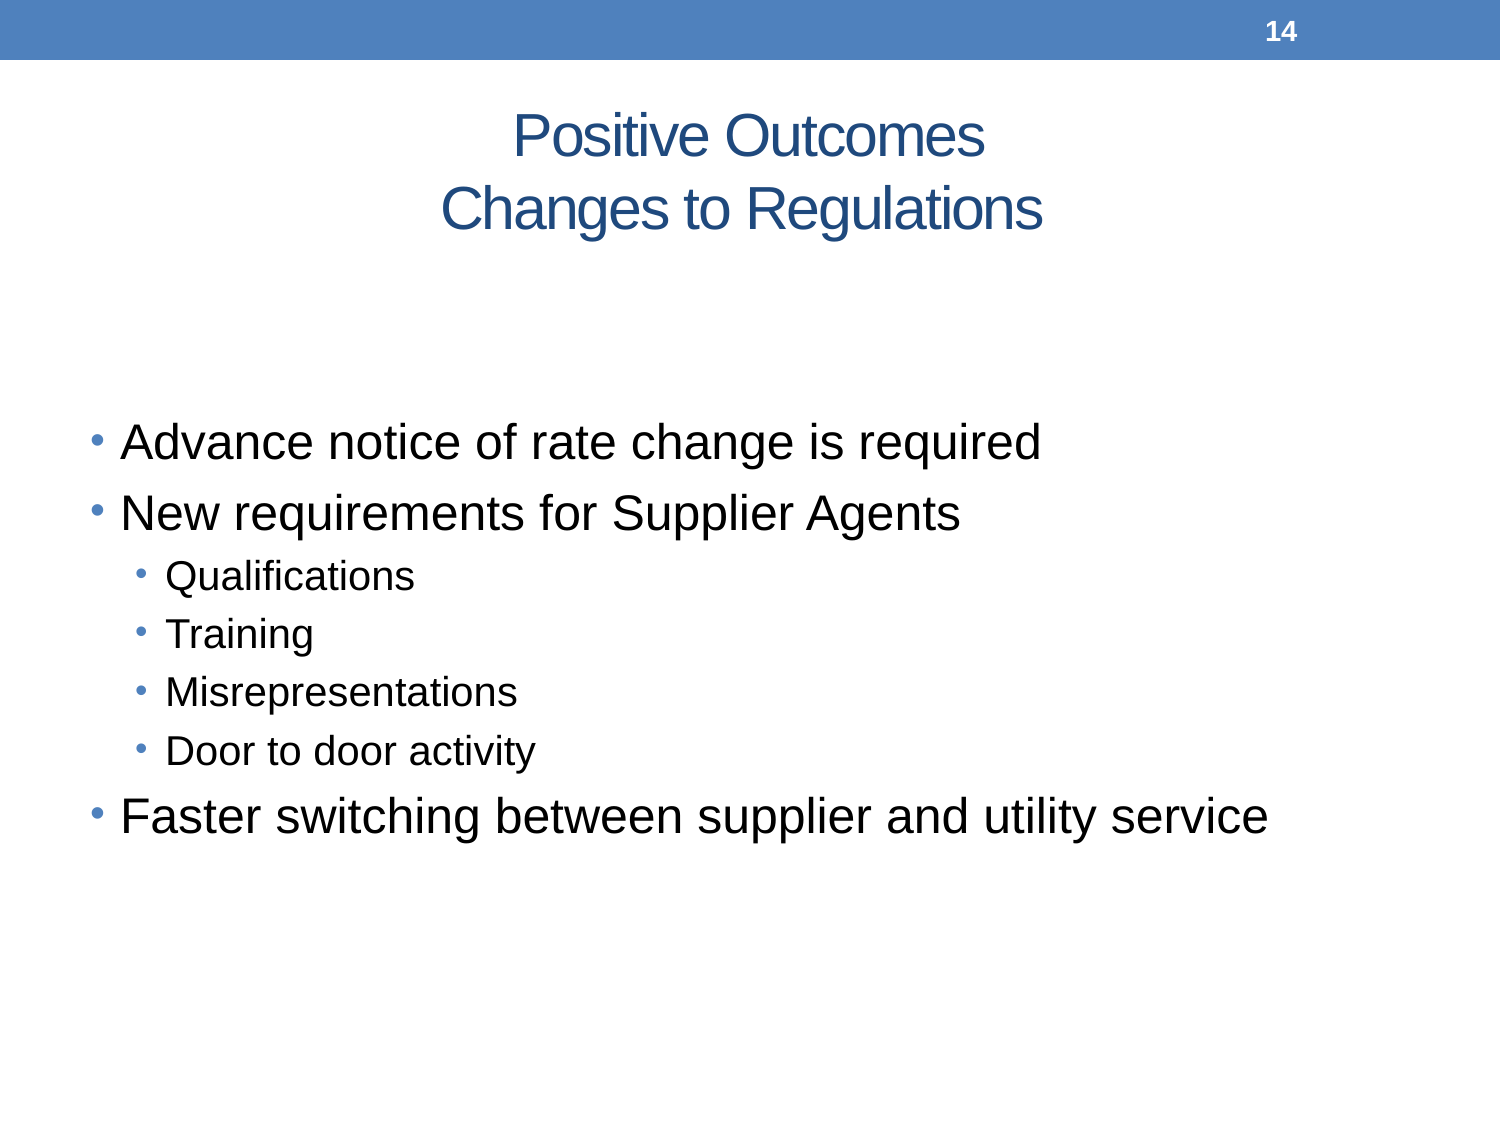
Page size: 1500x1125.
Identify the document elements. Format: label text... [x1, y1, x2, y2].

title Positive Outcomes Changes to Regulations [75, 87, 1425, 250]
list Advance notice of rate change is required New requirements for Supplier Agents Qualifications Training Misrepresentations Door to door activity Faster switching between supplier and utility service [75, 262, 1425, 1063]
slide_number 14 [1250, 3, 1425, 57]
